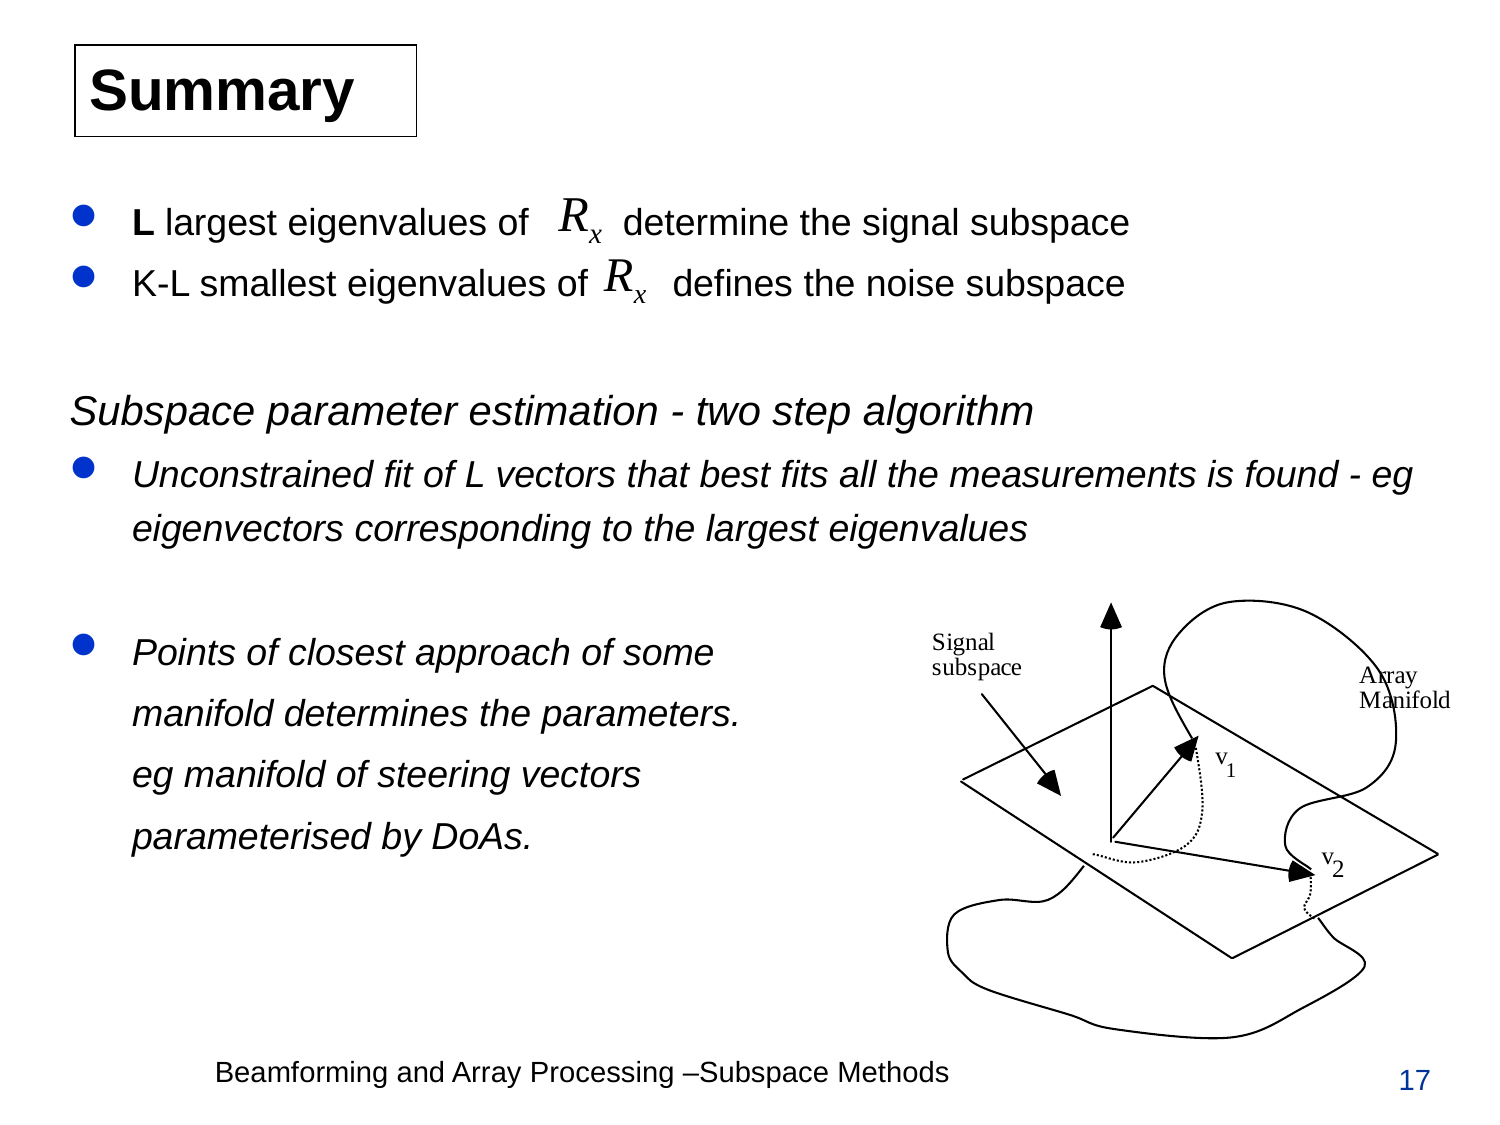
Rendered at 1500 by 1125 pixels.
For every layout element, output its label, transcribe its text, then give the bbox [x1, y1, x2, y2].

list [594, 242, 656, 316]
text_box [881, 573, 1458, 1042]
list L largest eigenvalues of determine the signal subspace K-L smallest eigenvalues of defines the noise subspace Subspace parameter estimation - two step algorithm Unconstrained fit of L vectors that best fits all the measurements is found - eg eigenvectors corresponding to the largest eigenvalues Points of closest approach of some manifold determines the parameters. eg manifold of steering vectors parameterised by DoAs. [54, 181, 1430, 963]
text_box Summary [74, 45, 417, 137]
slide_number 17 [1207, 1055, 1447, 1102]
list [548, 180, 612, 257]
